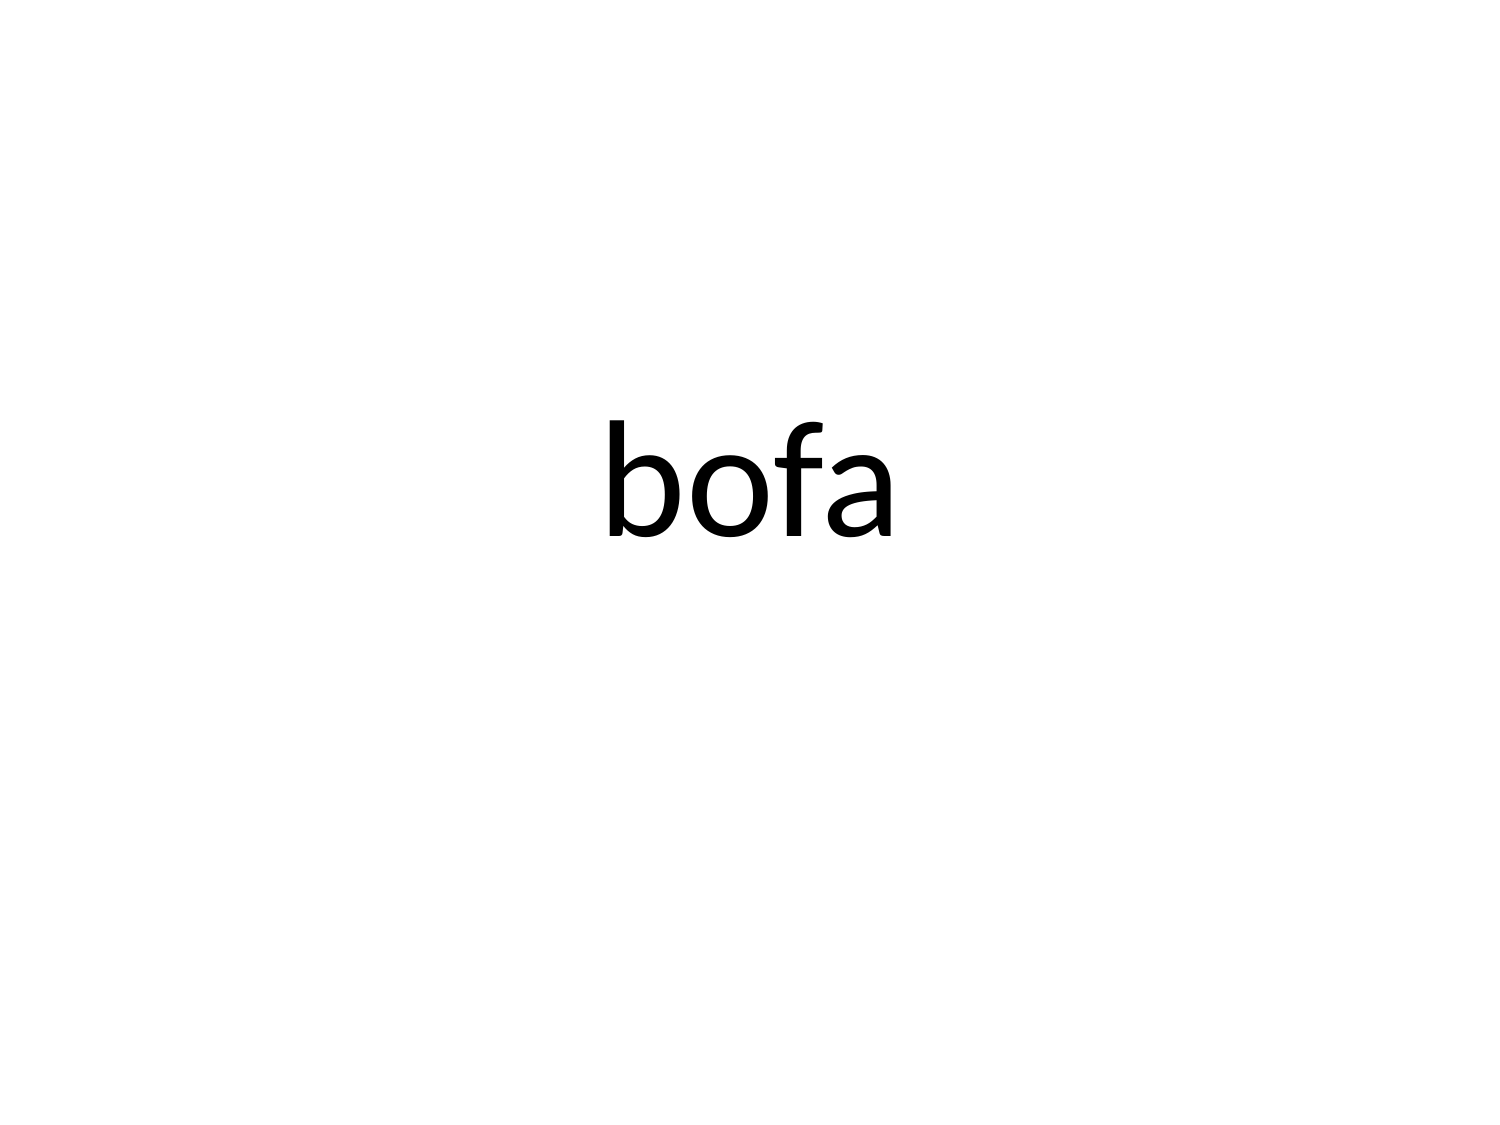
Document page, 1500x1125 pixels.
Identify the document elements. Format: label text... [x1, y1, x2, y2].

title bofa [112, 349, 1388, 591]
